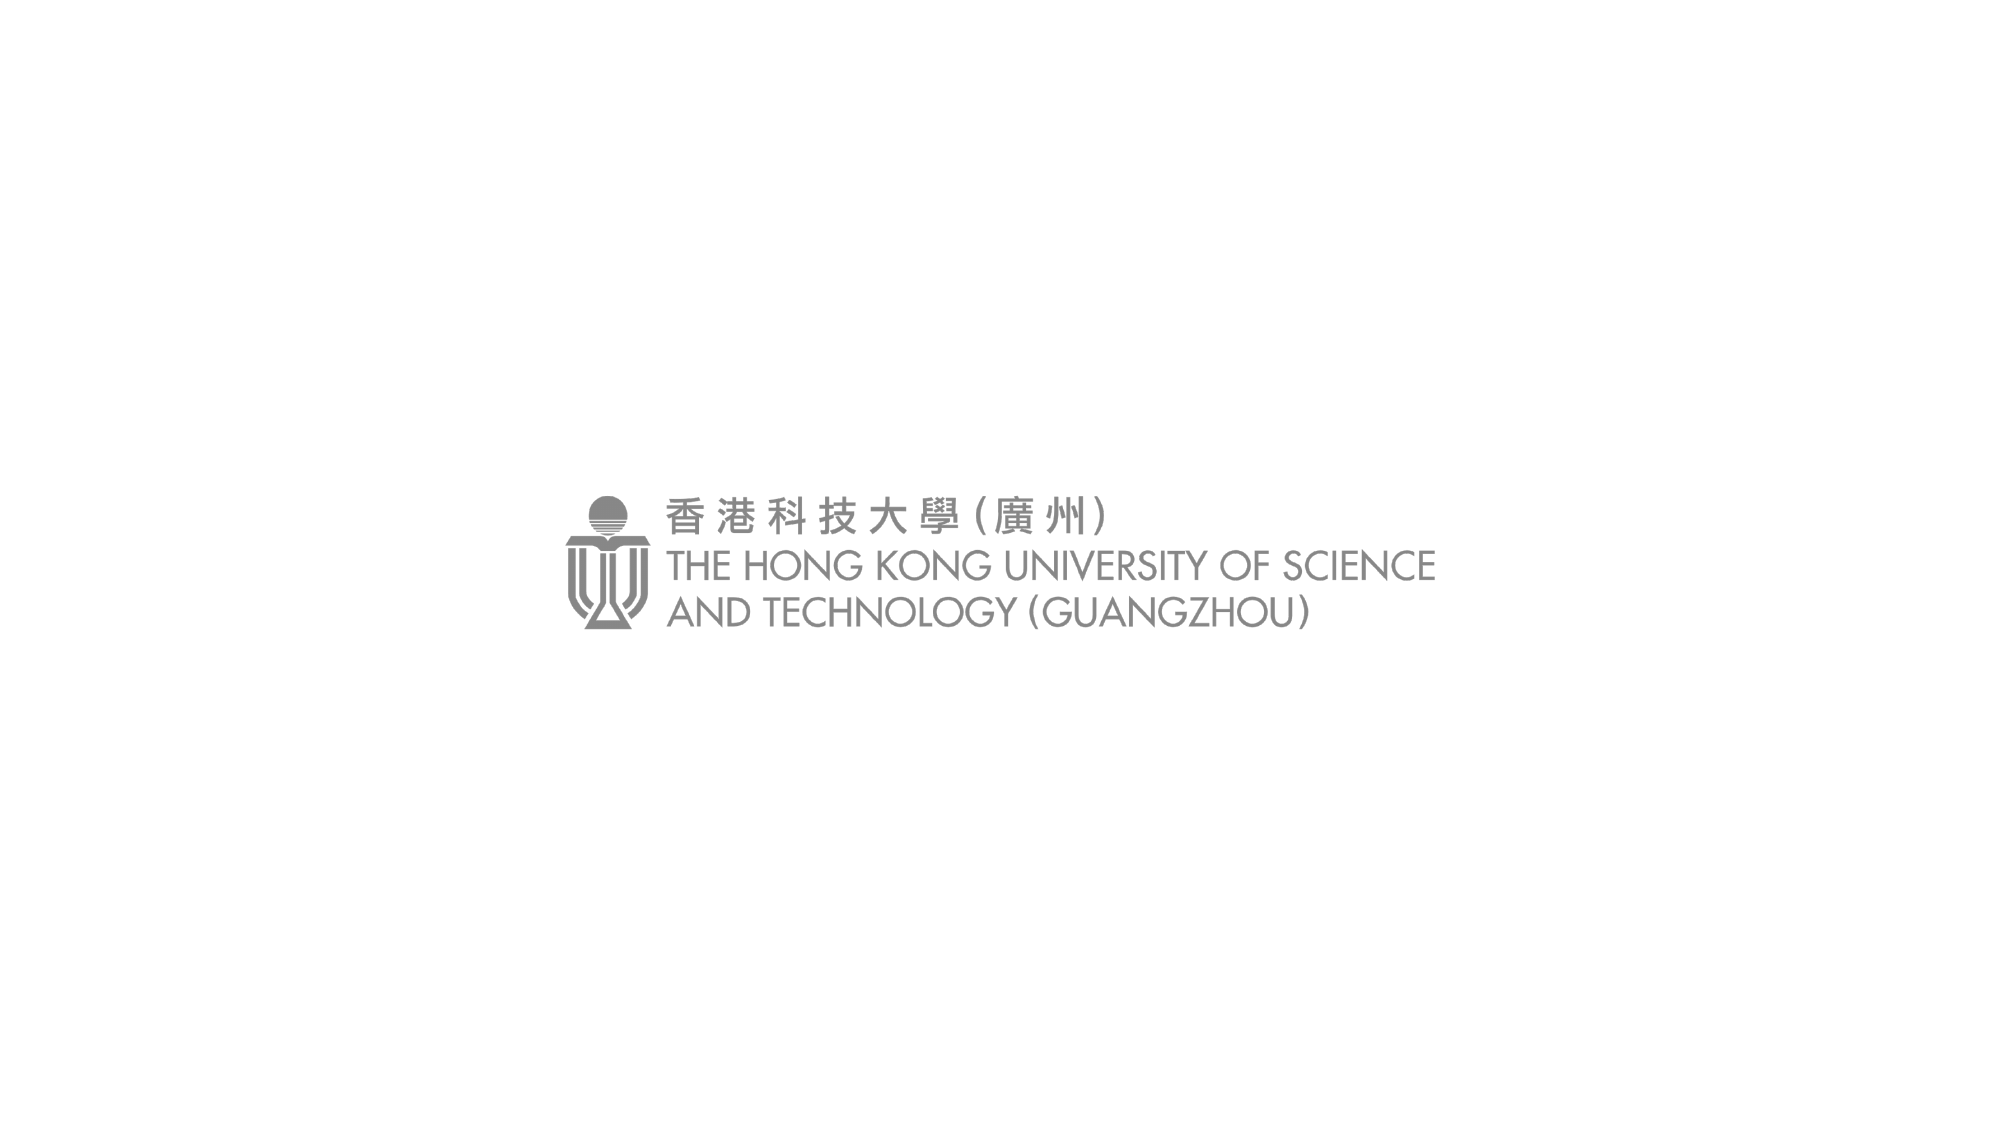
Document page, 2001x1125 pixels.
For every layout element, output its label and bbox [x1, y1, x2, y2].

picture [563, 495, 1437, 630]
